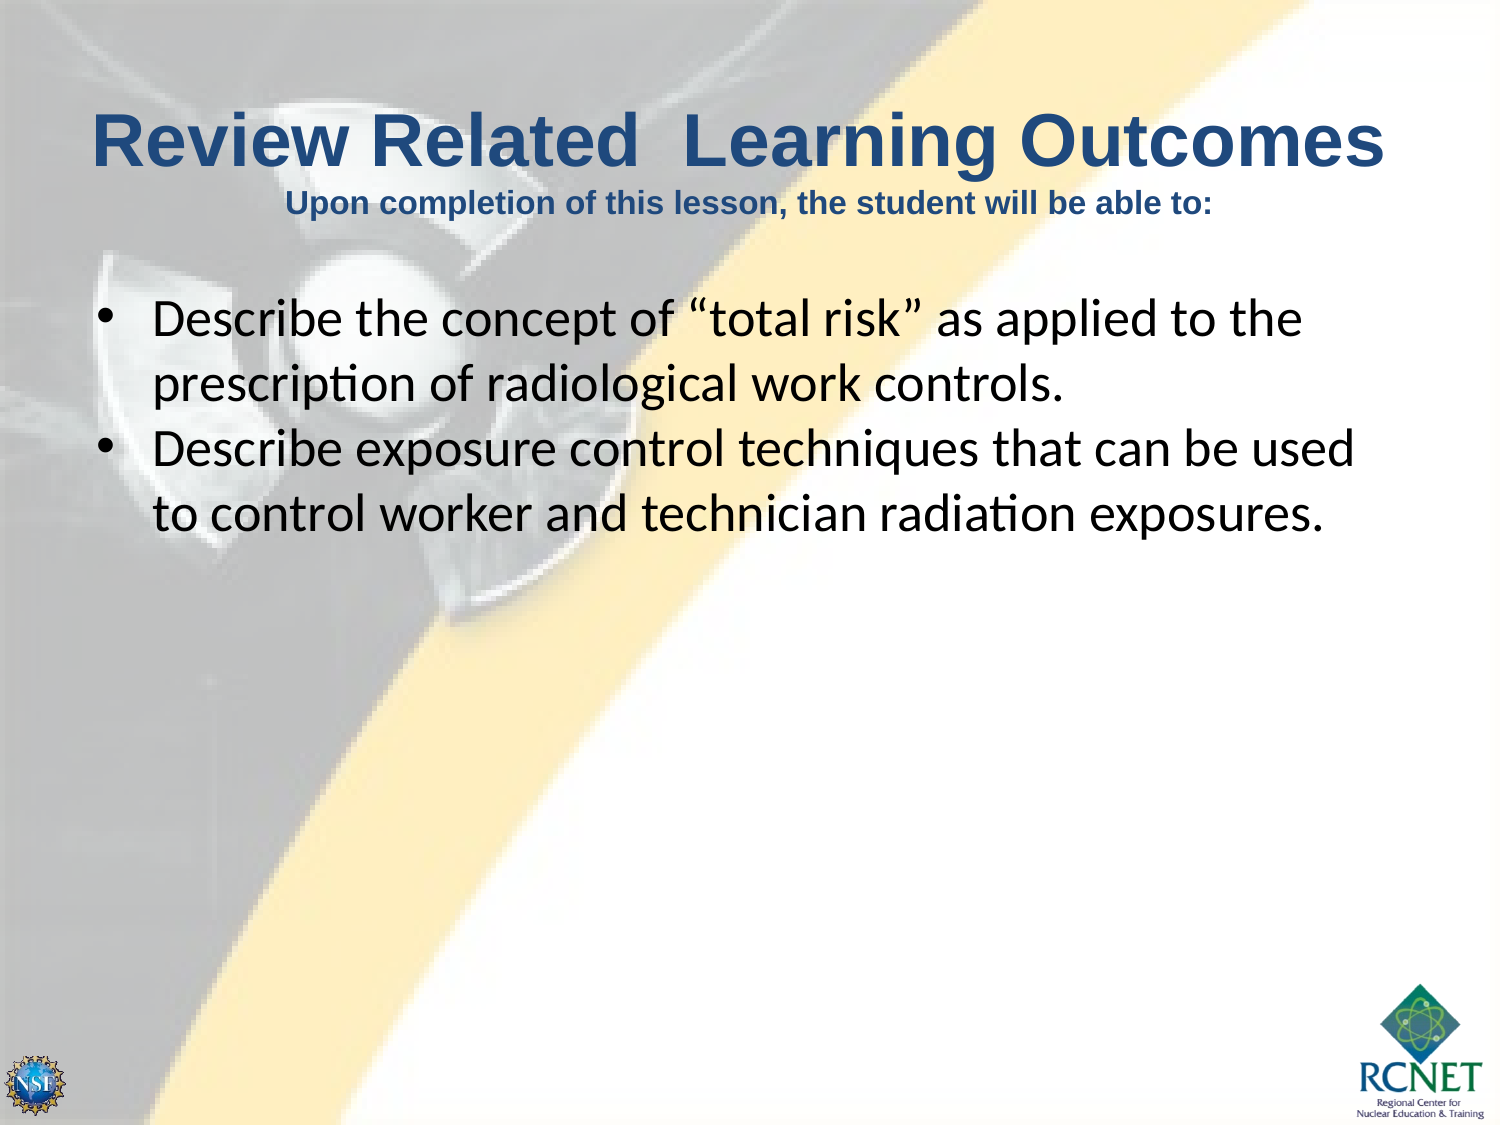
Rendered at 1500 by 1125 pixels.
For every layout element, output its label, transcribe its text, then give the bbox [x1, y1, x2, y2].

text_box Review Related Learning Outcomes Upon completion of this lesson, the student will be able to: [68, 62, 1432, 250]
list Describe the concept of “total risk” as applied to the prescription of radiological work controls. Describe exposure control techniques that can be used to control worker and technician radiation exposures. [81, 275, 1432, 1038]
picture [0, 1056, 75, 1116]
picture [1332, 977, 1500, 1125]
